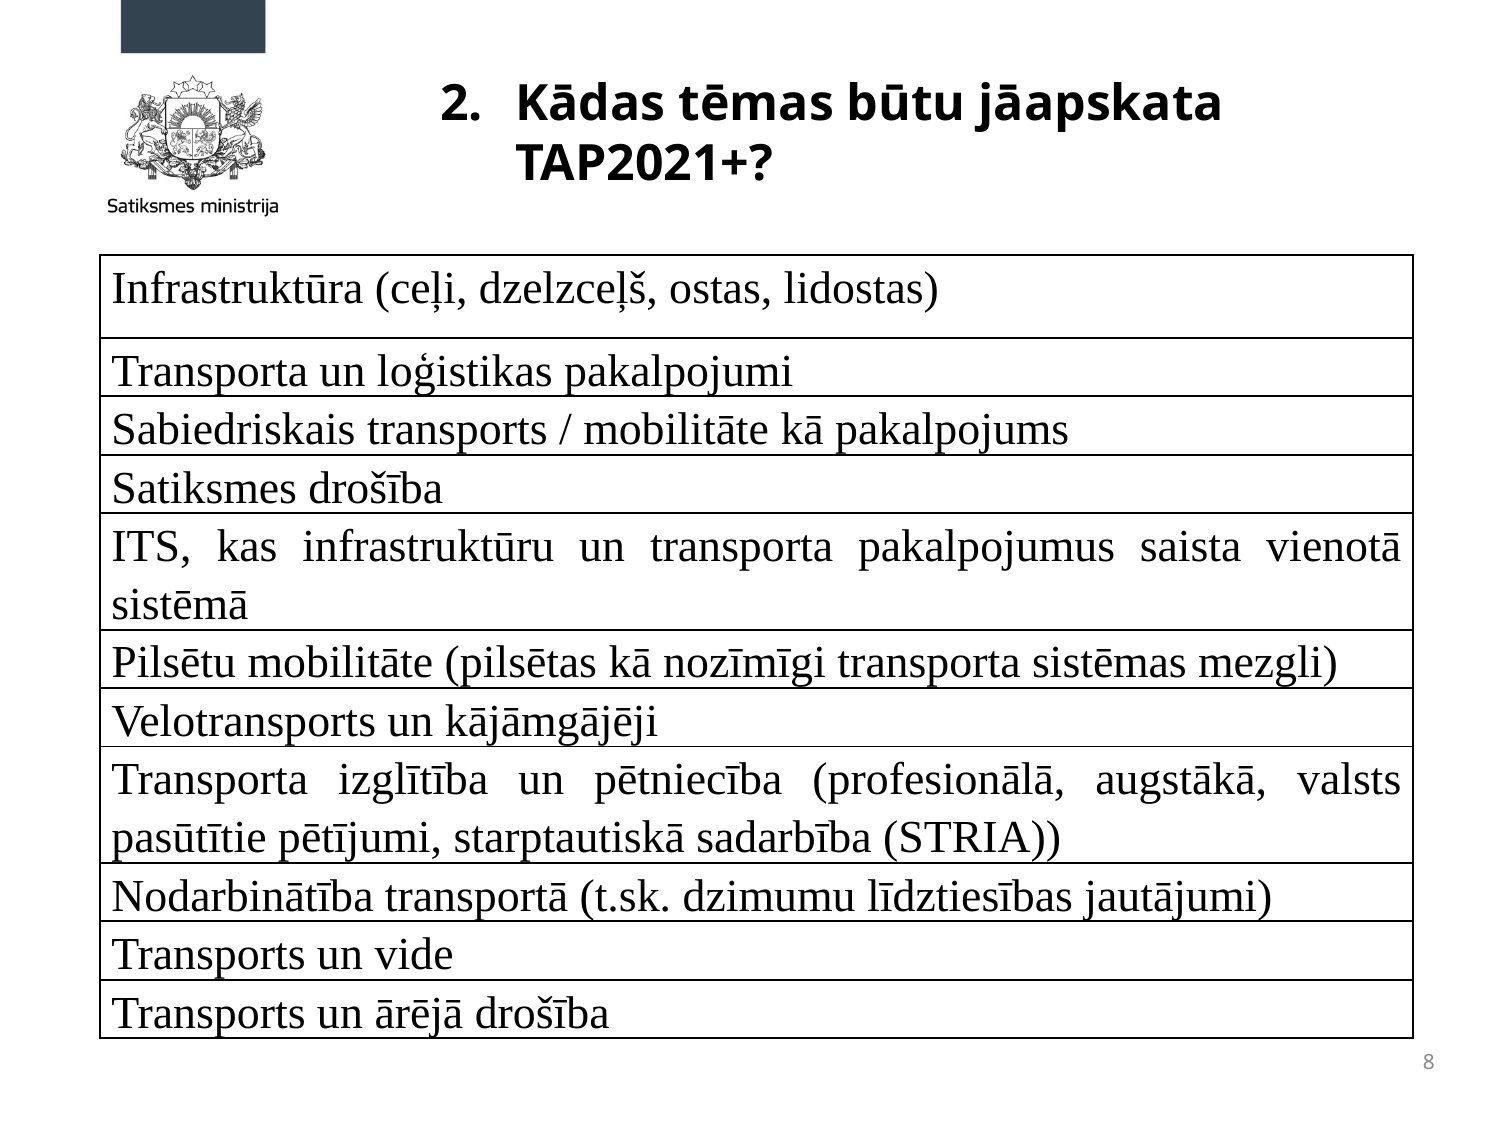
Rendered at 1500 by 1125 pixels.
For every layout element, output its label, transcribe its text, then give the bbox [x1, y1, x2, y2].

table_header Infrastruktūra (ceļi, dzelzceļš, ostas, lidostas) [101, 256, 1412, 337]
table_cell Transporta un loģistikas pakalpojumi [101, 339, 1412, 395]
slide_number 8 [1400, 1037, 1450, 1088]
title Kādas tēmas būtu jāapskata TAP2021+? [425, 62, 1425, 233]
table_cell Transporta izglītība un pētniecība (profesionālā, augstākā, valsts pasūtītie pētījumi, starptautiskā sadarbība (STRIA)) [101, 747, 1412, 862]
table_cell Sabiedriskais transports / mobilitāte kā pakalpojums [101, 397, 1412, 454]
table_cell Transports un vide [101, 922, 1412, 979]
table_cell Satiksmes drošība [101, 456, 1412, 512]
picture [48, 0, 338, 321]
table_cell ITS, kas infrastruktūru un transporta pakalpojumus saista vienotā sistēmā [101, 514, 1412, 629]
table_cell Velotransports un kājāmgājēji [101, 689, 1412, 746]
table_cell Nodarbinātība transportā (t.sk. dzimumu līdztiesības jautājumi) [101, 864, 1412, 920]
table_cell Pilsētu mobilitāte (pilsētas kā nozīmīgi transporta sistēmas mezgli) [101, 631, 1412, 687]
table_cell Transports un ārējā drošība [101, 981, 1412, 1037]
